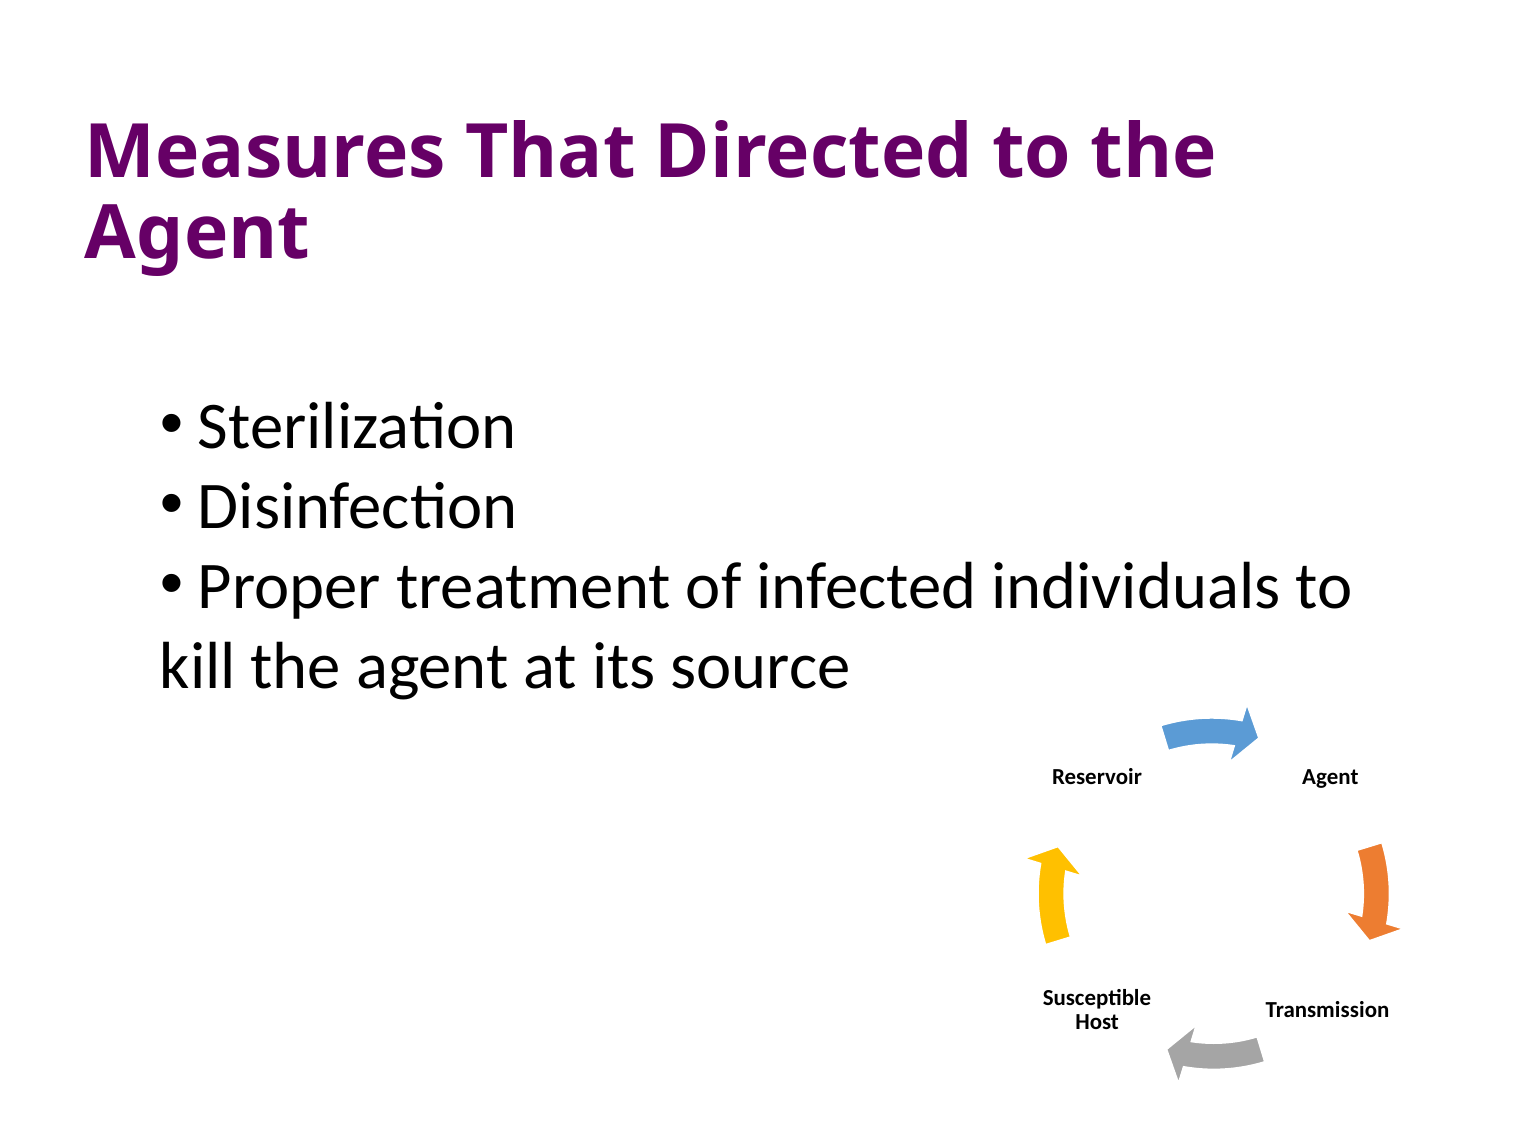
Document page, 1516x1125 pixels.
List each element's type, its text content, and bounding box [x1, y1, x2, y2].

title Measures That Directed to the Agent [70, 99, 1327, 288]
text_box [944, 699, 1483, 1088]
text_box Sterilization Disinfection Proper treatment of infected individuals to kill the agent at its source [145, 374, 1436, 1063]
